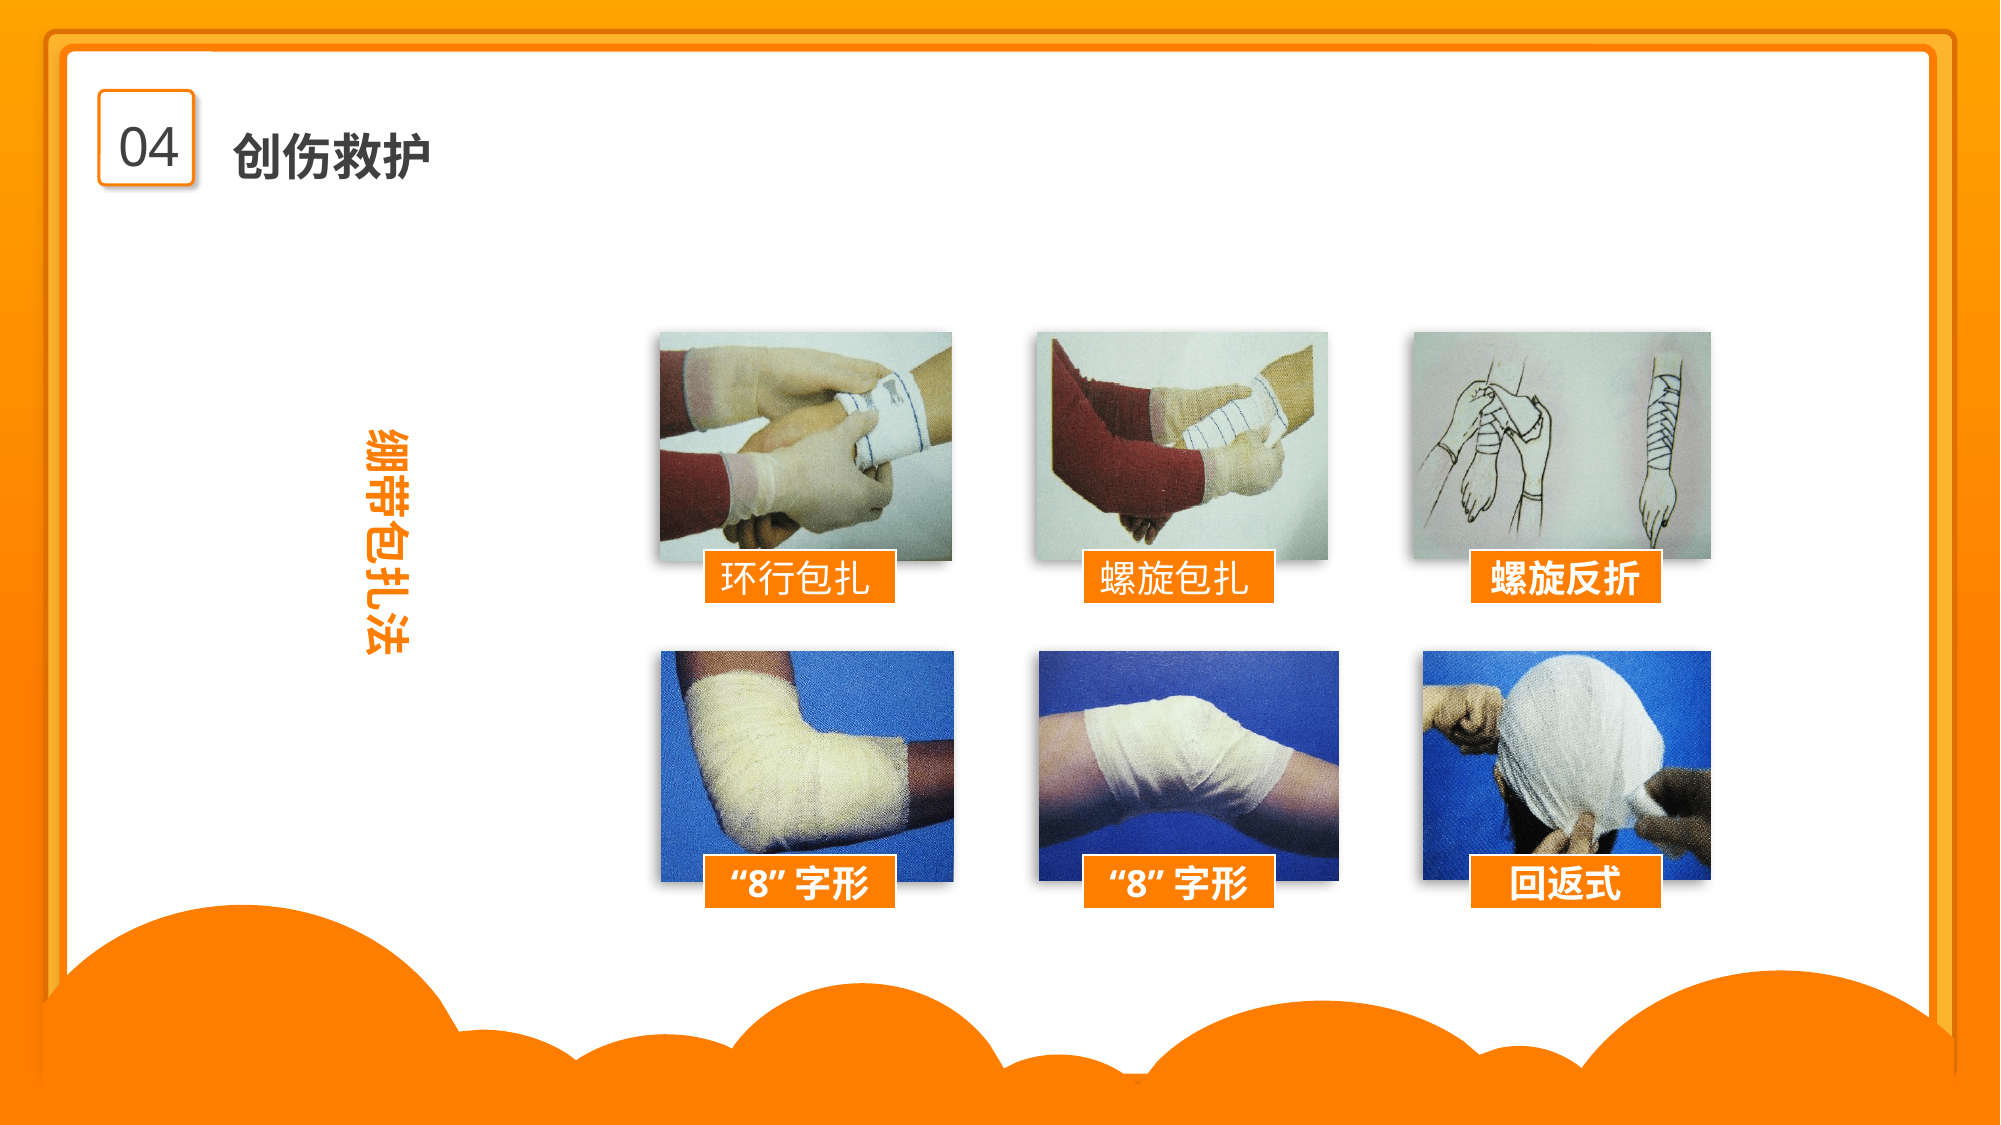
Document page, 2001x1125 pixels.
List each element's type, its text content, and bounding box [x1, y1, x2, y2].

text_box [660, 332, 1711, 910]
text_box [88, 90, 593, 187]
text_box 绷带包扎法 [337, 413, 424, 796]
